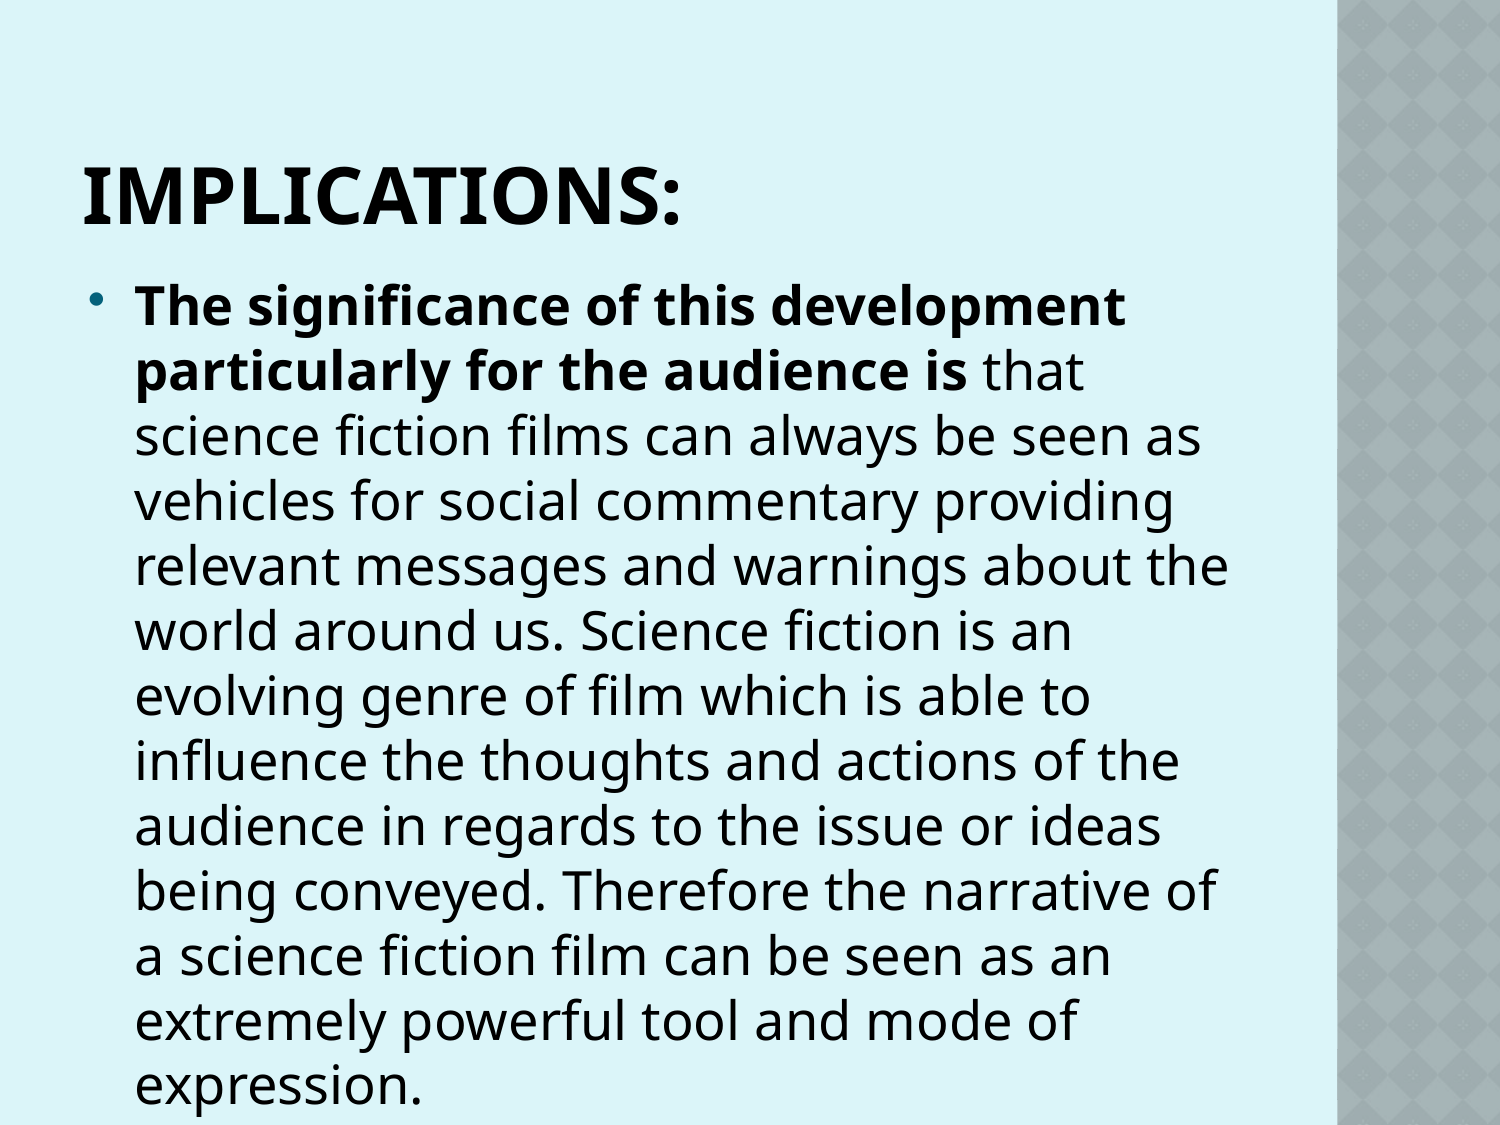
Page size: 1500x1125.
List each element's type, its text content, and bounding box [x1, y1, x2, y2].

list The significance of this development particularly for the audience is that science fiction films can always be seen as vehicles for social commentary providing relevant messages and warnings about the world around us. Science fiction is an evolving genre of film which is able to influence the thoughts and actions of the audience in regards to the issue or ideas being conveyed. Therefore the narrative of a science fiction film can be seen as an extremely powerful tool and mode of expression. [75, 264, 1263, 1059]
title IMPLICATIONS: [75, 52, 1263, 240]
